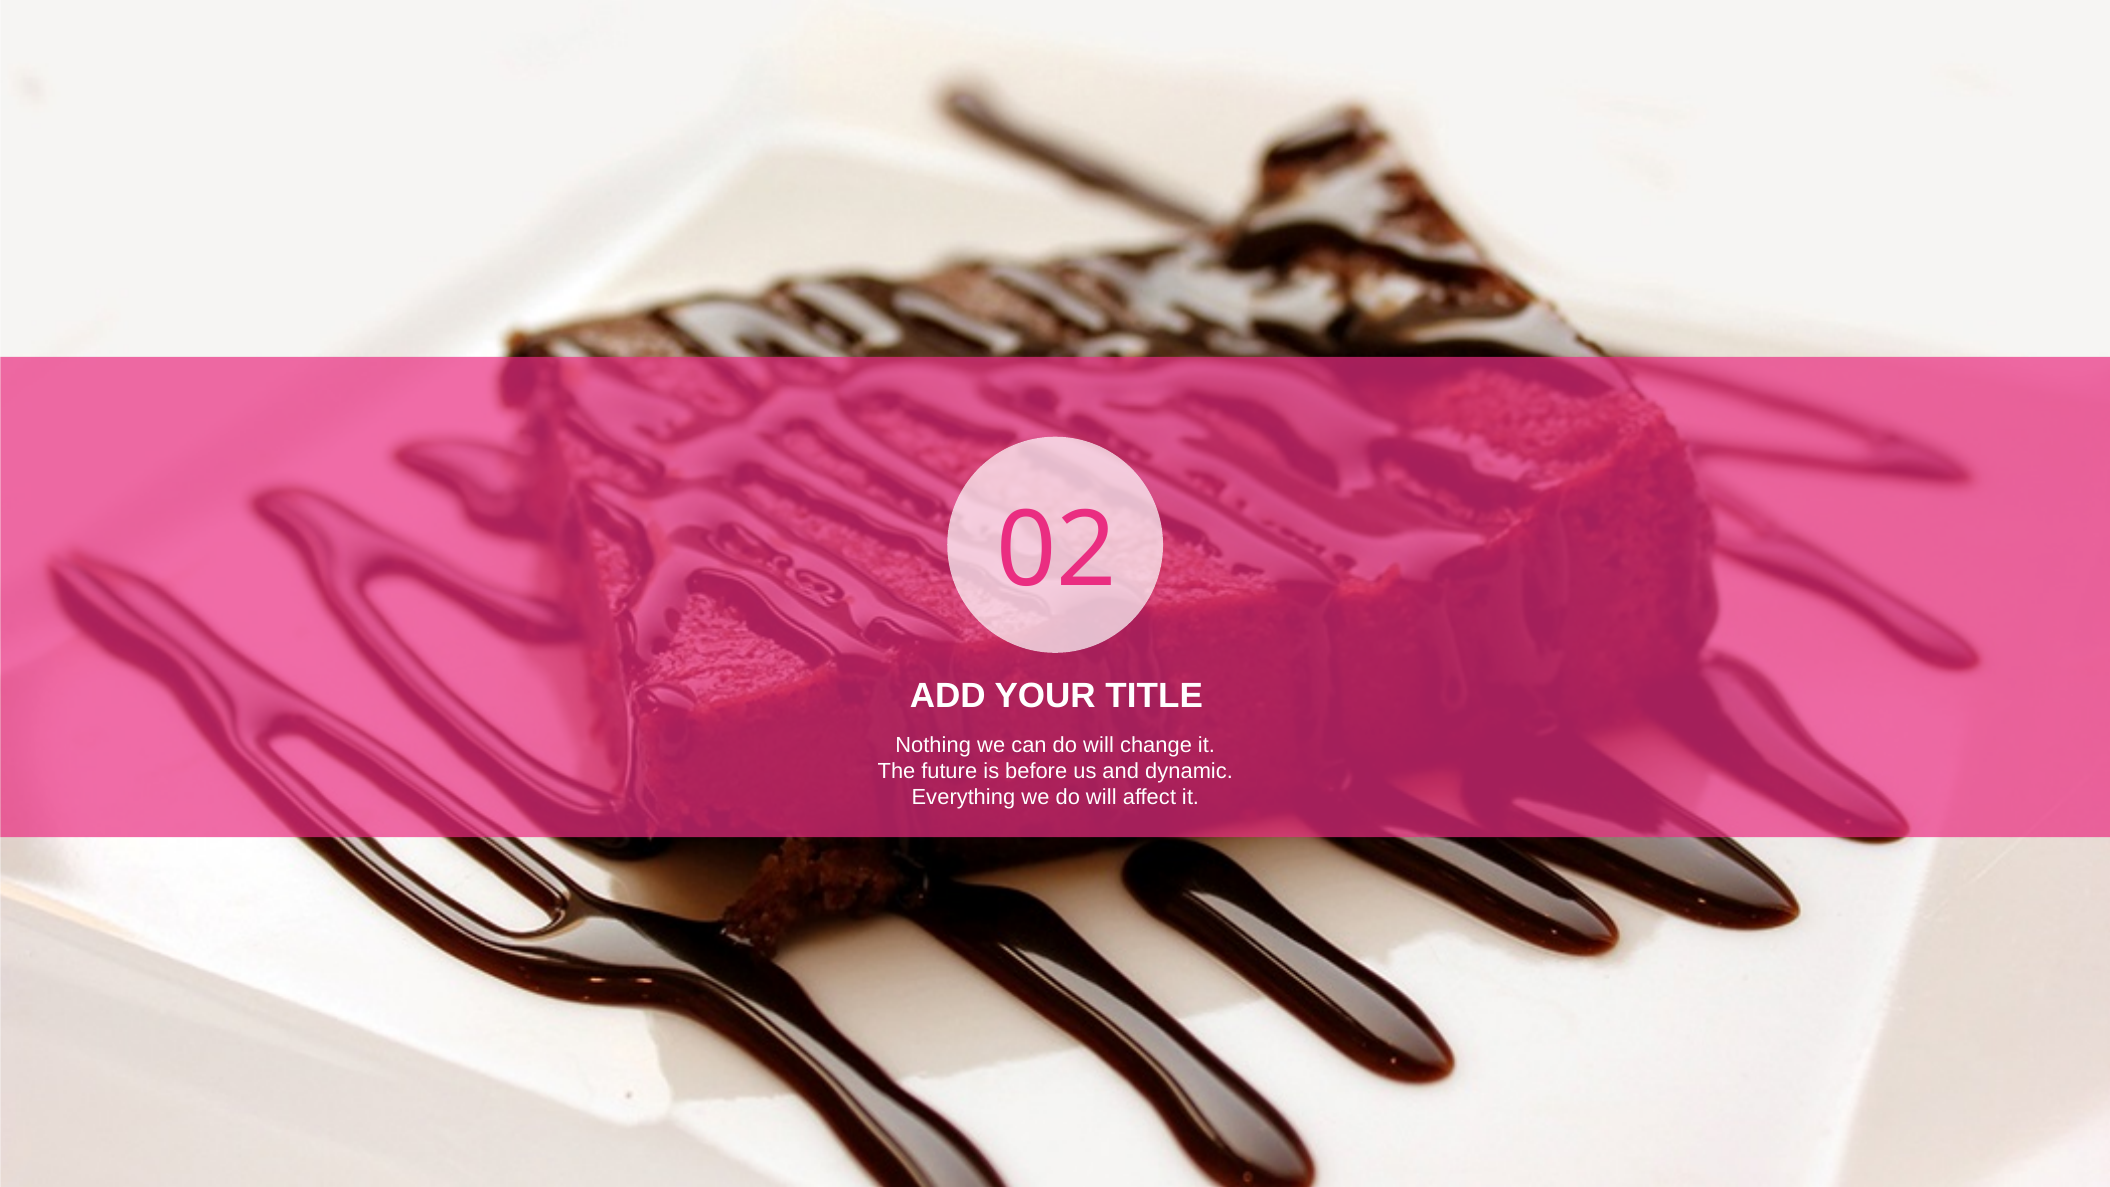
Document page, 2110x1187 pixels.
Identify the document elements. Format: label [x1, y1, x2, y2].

text_box [861, 665, 1253, 818]
text_box [0, 838, 2110, 1187]
text_box [0, 356, 2110, 838]
text_box [0, 0, 2110, 356]
text_box [947, 436, 1164, 653]
